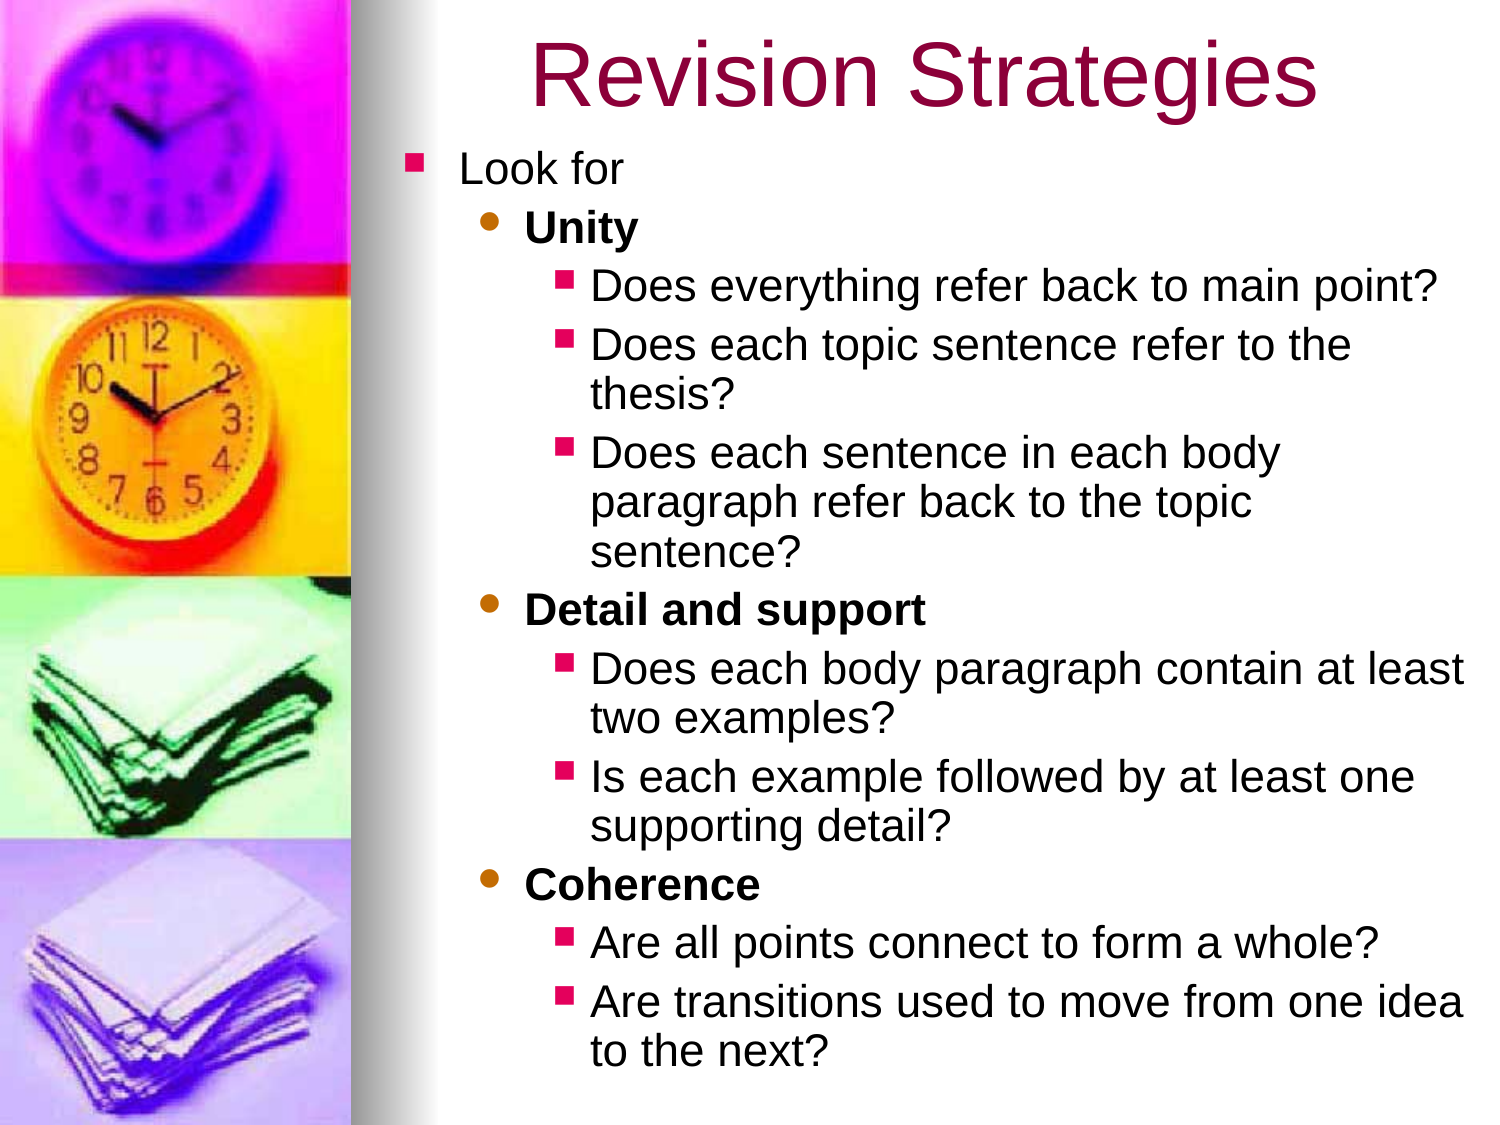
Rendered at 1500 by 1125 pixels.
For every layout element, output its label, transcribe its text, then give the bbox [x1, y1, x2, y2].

list Look for Unity Does everything refer back to main point? Does each topic sentence refer to the thesis? Does each sentence in each body paragraph refer back to the topic sentence? Detail and support Does each body paragraph contain at least two examples? Is each example followed by at least one supporting detail? Coherence Are all points connect to form a whole? Are transitions used to move from one idea to the next? [387, 137, 1488, 1113]
title Revision Strategies [399, 0, 1451, 137]
picture [0, 0, 351, 1125]
